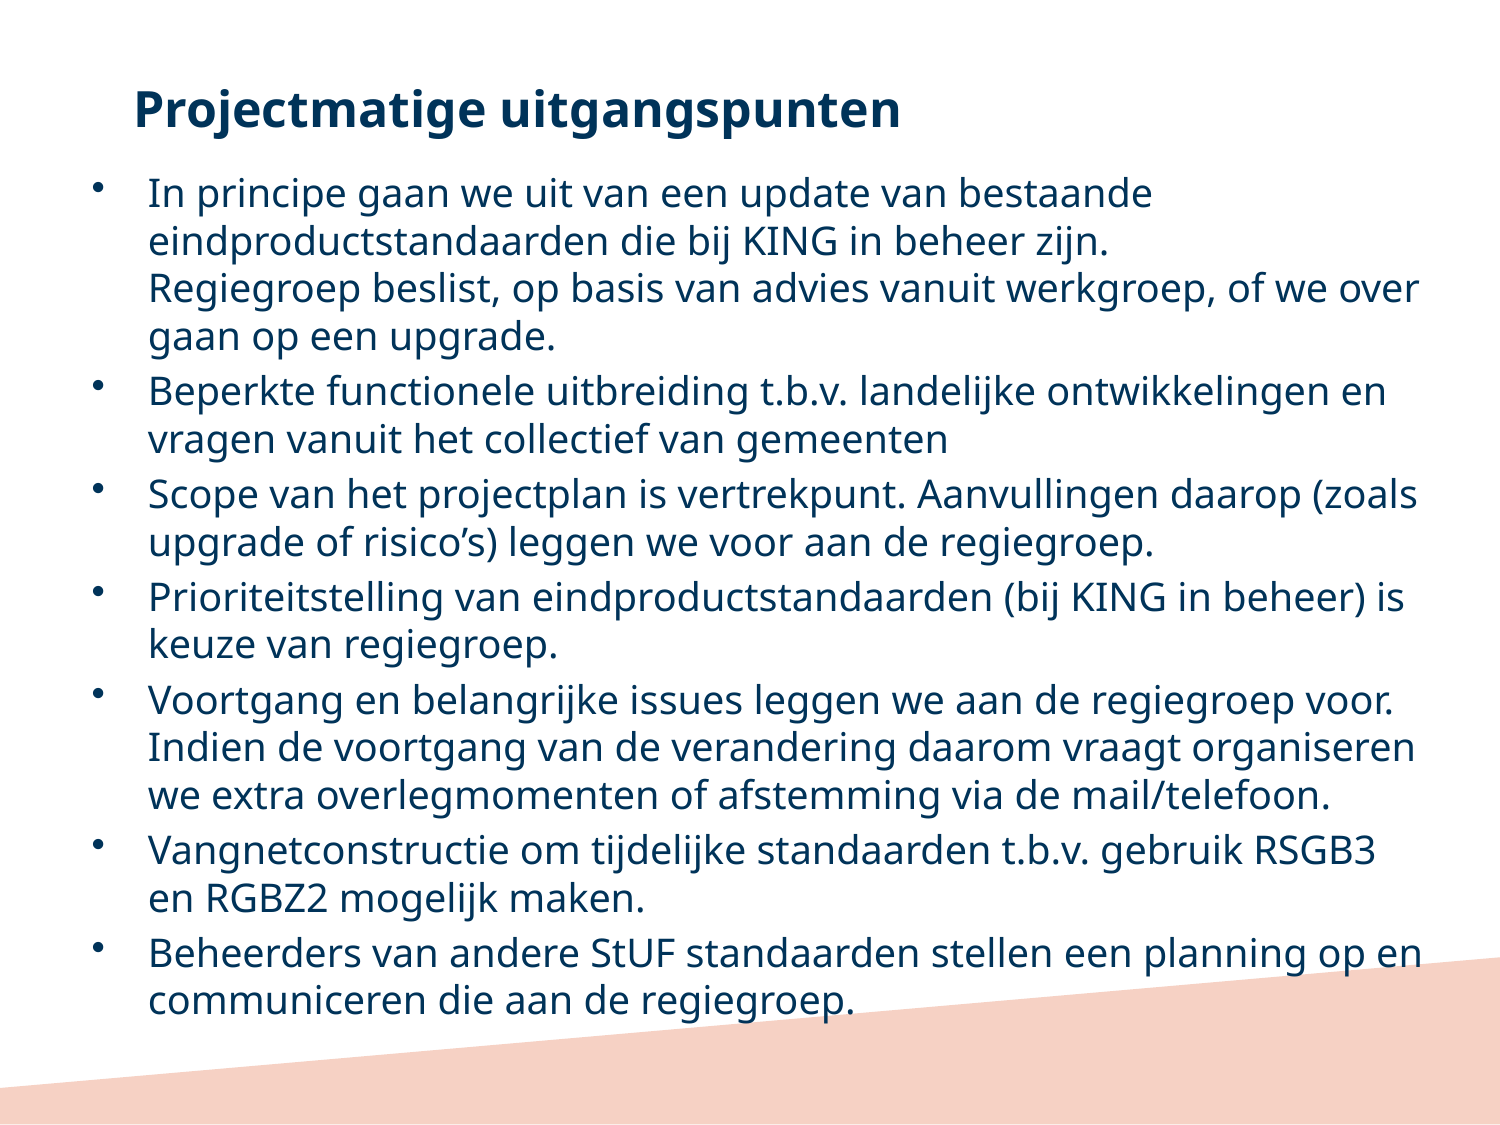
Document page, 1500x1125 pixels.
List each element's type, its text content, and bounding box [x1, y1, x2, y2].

title Projectmatige uitgangspunten [118, 42, 1382, 160]
list In principe gaan we uit van een update van bestaande eindproductstandaarden die bij KING in beheer zijn. Regiegroep beslist, op basis van advies vanuit werkgroep, of we over gaan op een upgrade. Beperkte functionele uitbreiding t.b.v. landelijke ontwikkelingen en vragen vanuit het collectief van gemeenten Scope van het projectplan is vertrekpunt. Aanvullingen daarop (zoals upgrade of risico’s) leggen we voor aan de regiegroep. Prioriteitstelling van eindproductstandaarden (bij KING in beheer) is keuze van regiegroep. Voortgang en belangrijke issues leggen we aan de regiegroep voor. Indien de voortgang van de verandering daarom vraagt organiseren we extra overlegmomenten of afstemming via de mail/telefoon. Vangnetconstructie om tijdelijke standaarden t.b.v. gebruik RSGB3 en RGBZ2 mogelijk maken. Beheerders van andere StUF standaarden stellen een planning op en communiceren die aan de regiegroep. [76, 160, 1447, 1024]
